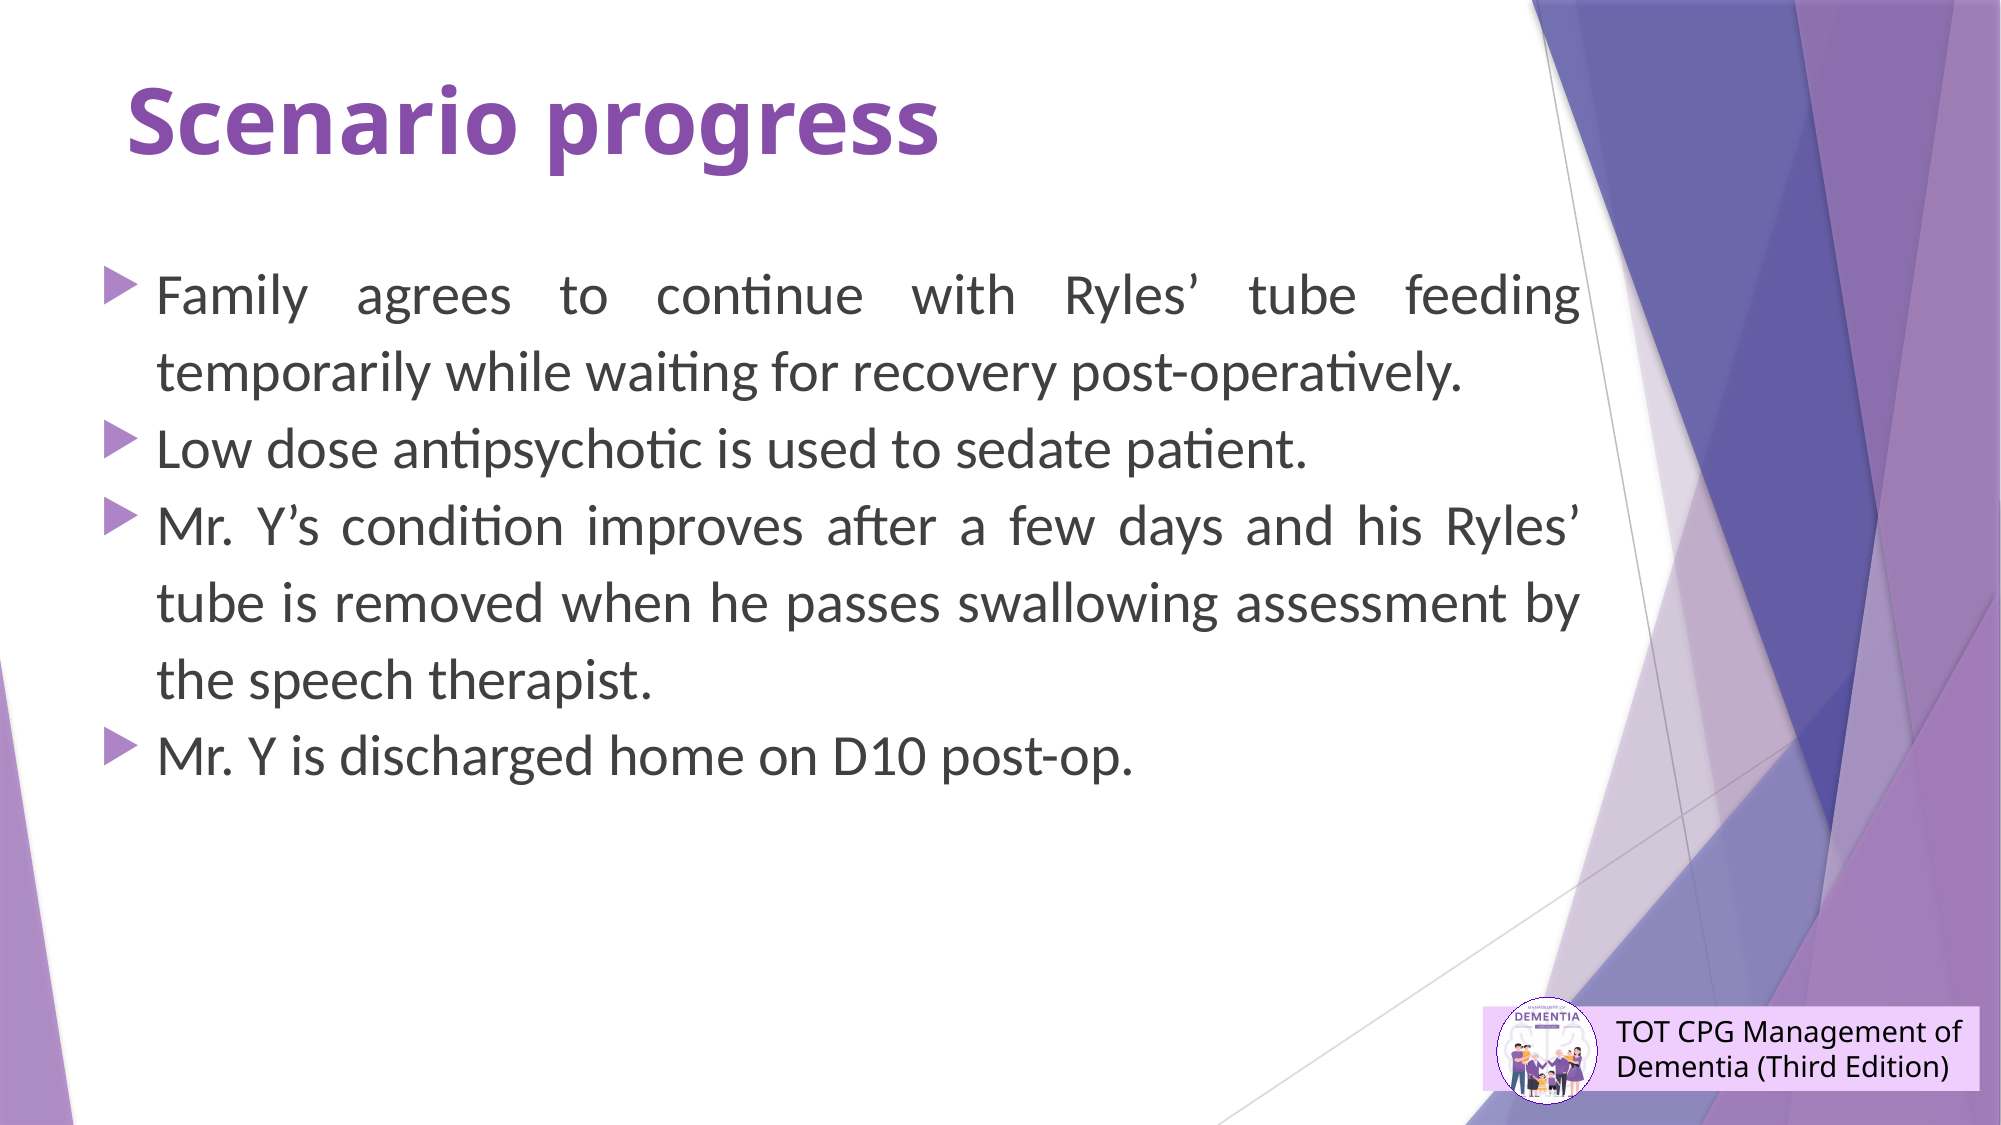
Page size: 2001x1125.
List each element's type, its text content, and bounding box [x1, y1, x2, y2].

title Scenario progress [111, 55, 1522, 242]
list Family agrees to continue with Ryles’ tube feeding temporarily while waiting for recovery post-operatively. Low dose antipsychotic is used to sedate patient. Mr. Y’s condition improves after a few days and his Ryles’ tube is removed when he passes swallowing assessment by the speech therapist. Mr. Y is discharged home on D10 post-op. [84, 242, 1598, 1039]
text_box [1482, 996, 1981, 1105]
